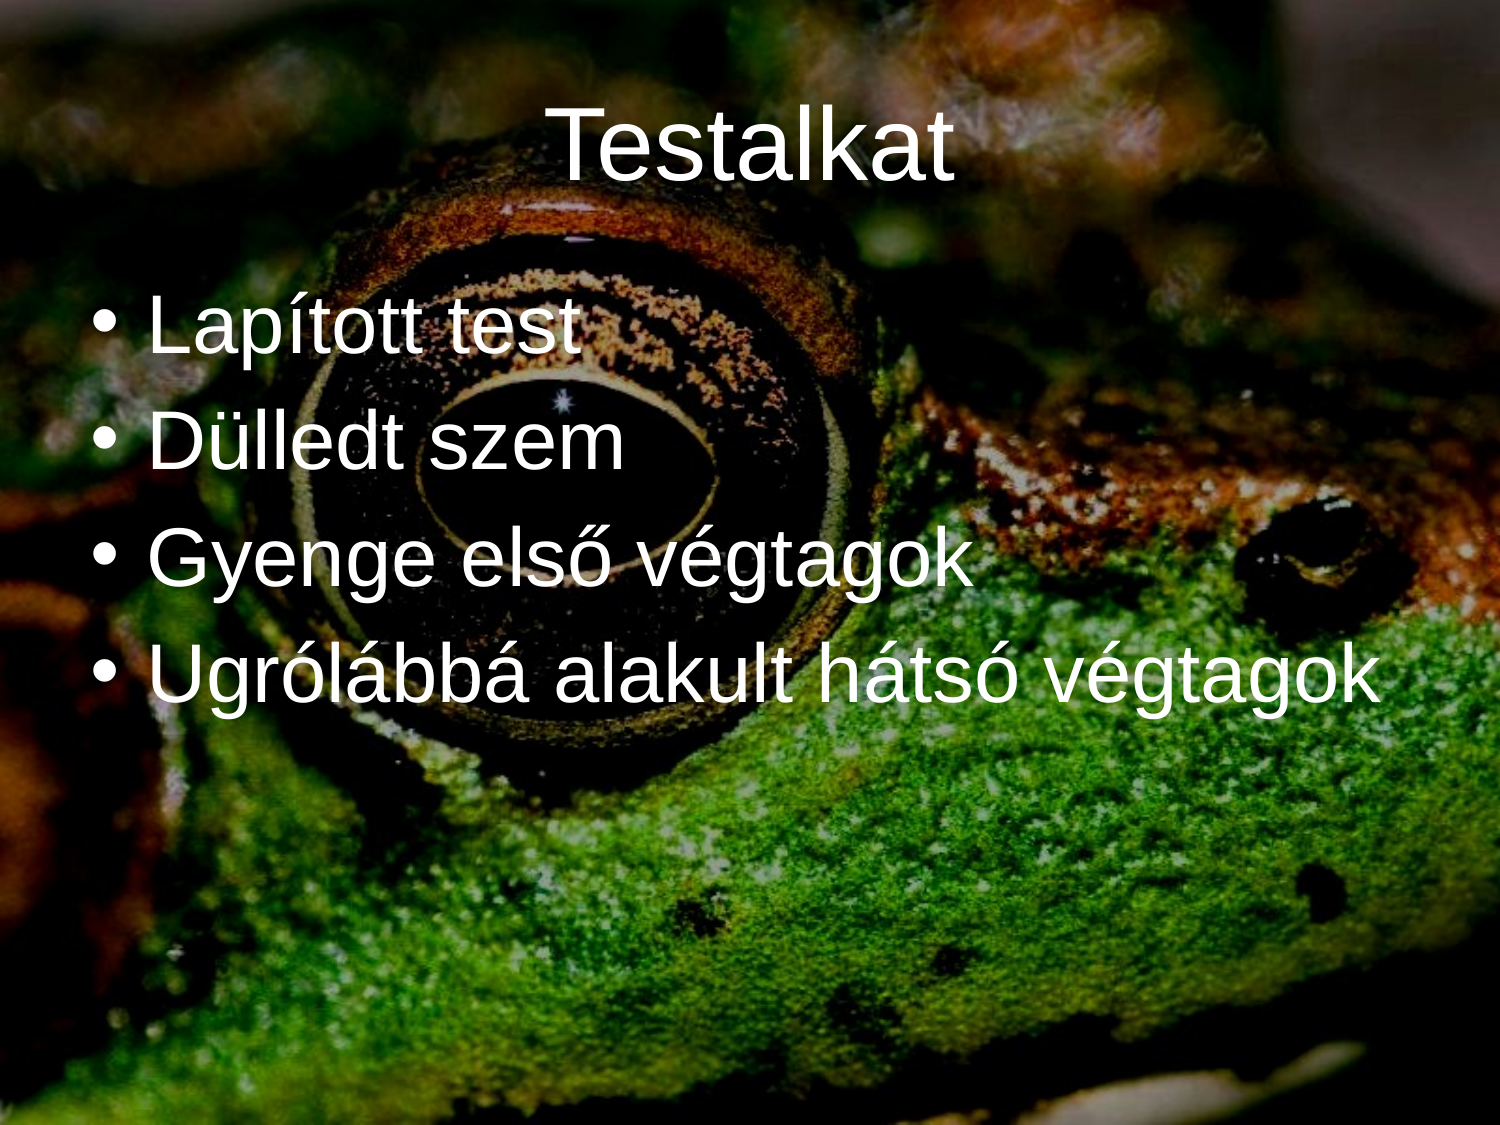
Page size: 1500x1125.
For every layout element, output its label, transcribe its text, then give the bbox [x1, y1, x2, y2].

picture [0, 0, 1500, 1125]
title Testalkat [75, 45, 1425, 233]
list Lapított test Dülledt szem Gyenge első végtagok Ugrólábbá alakult hátsó végtagok [75, 262, 1425, 1005]
